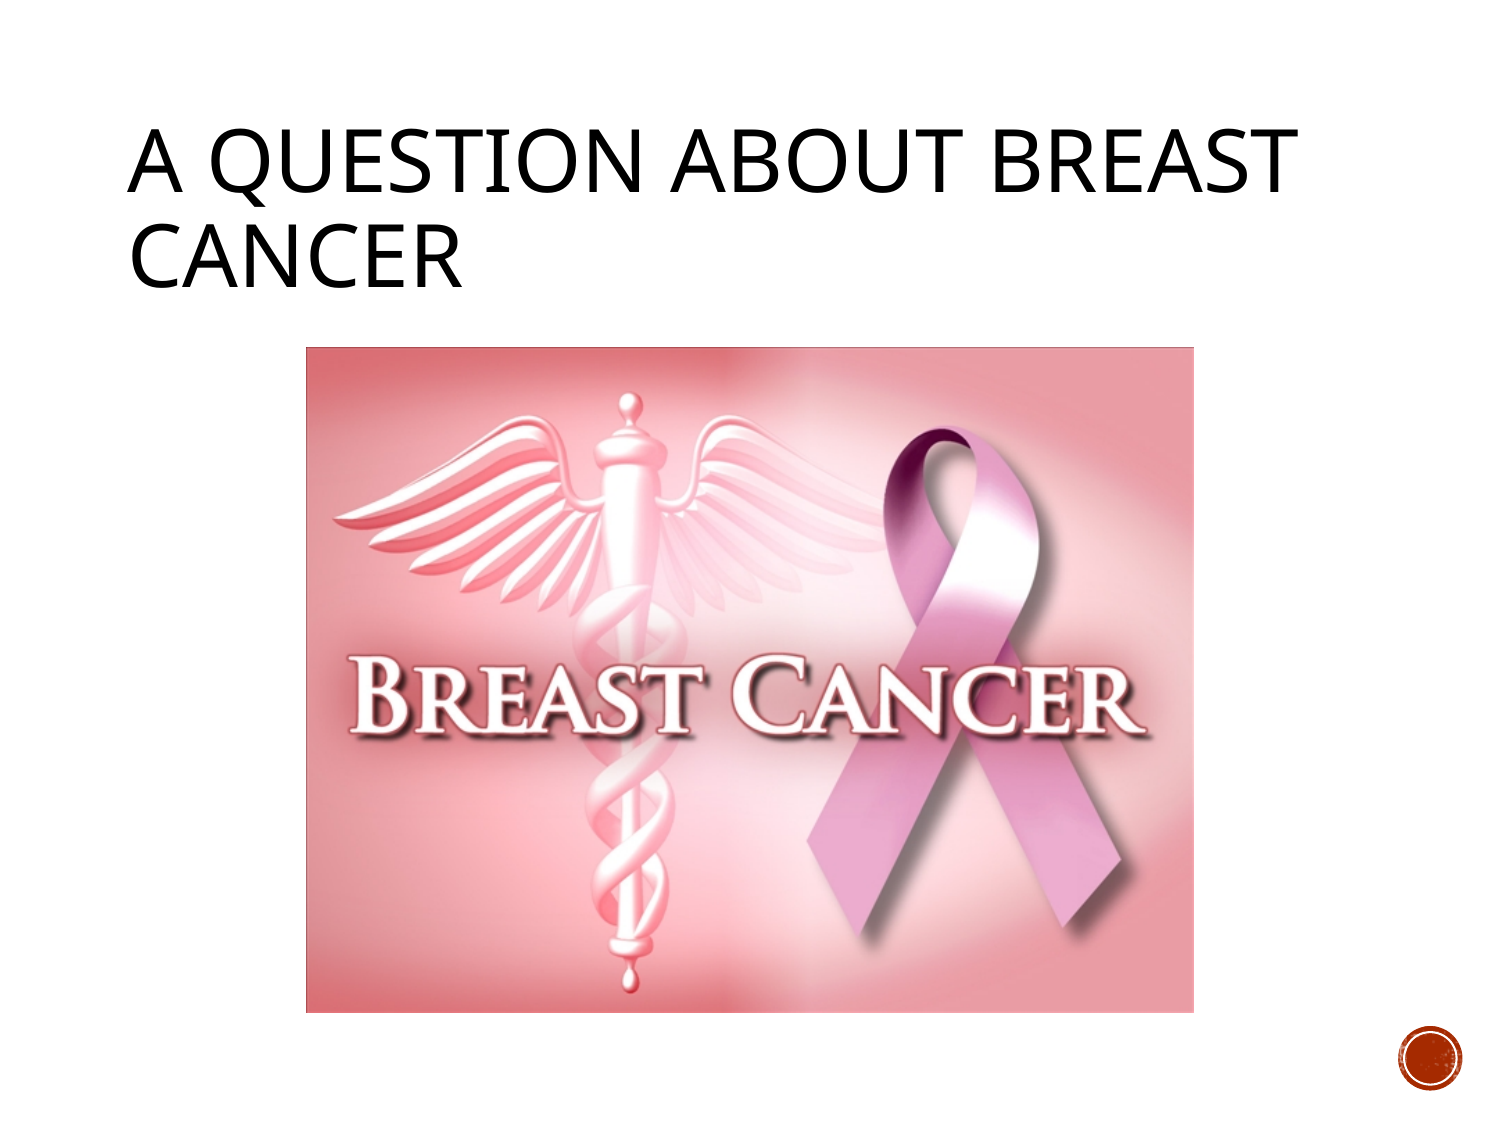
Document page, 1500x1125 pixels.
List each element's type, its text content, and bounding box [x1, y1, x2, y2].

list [309, 350, 1192, 1010]
title A Question About Breast Cancer [112, 79, 1388, 344]
